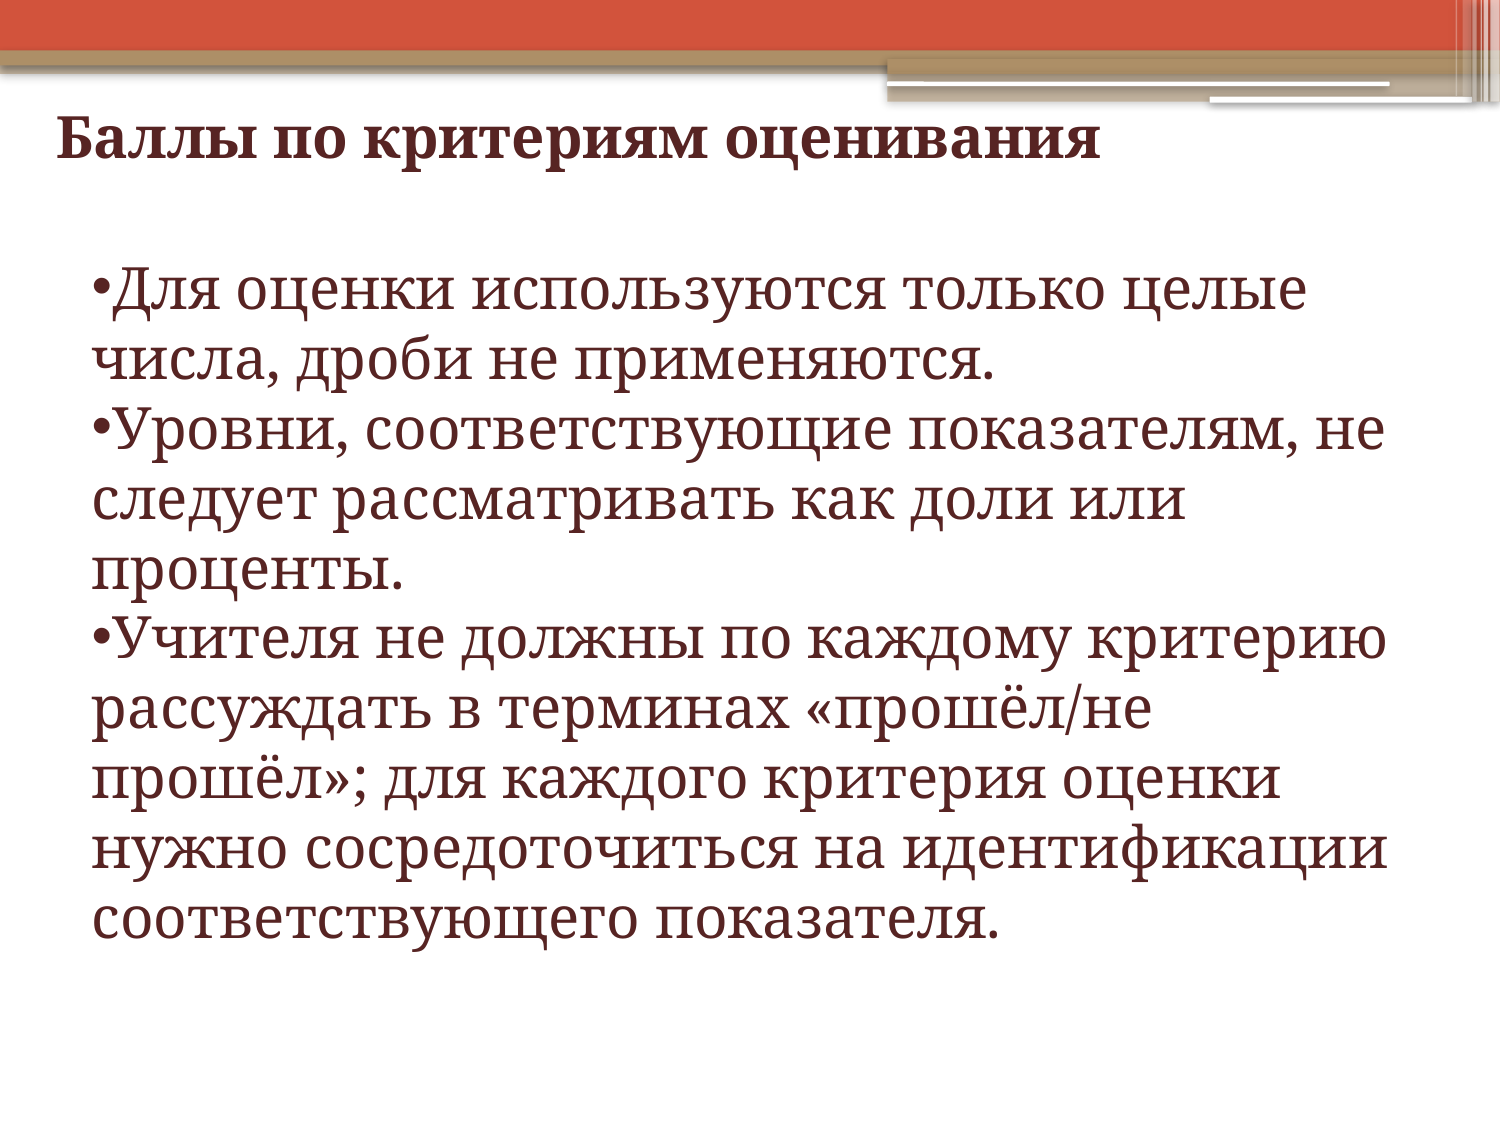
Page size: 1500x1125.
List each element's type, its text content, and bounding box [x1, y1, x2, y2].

title Баллы по критериям оценивания [41, 75, 1317, 197]
text_box Для оценки используются только целые числа, дроби не применяются. Уровни, соответствующие показателям, не следует рассматривать как доли или проценты. Учителя не должны по каждому критерию рассуждать в терминах «прошёл/не прошёл»; для каждого критерия оценки нужно сосредоточиться на идентификации соответствующего показателя. [76, 243, 1433, 958]
